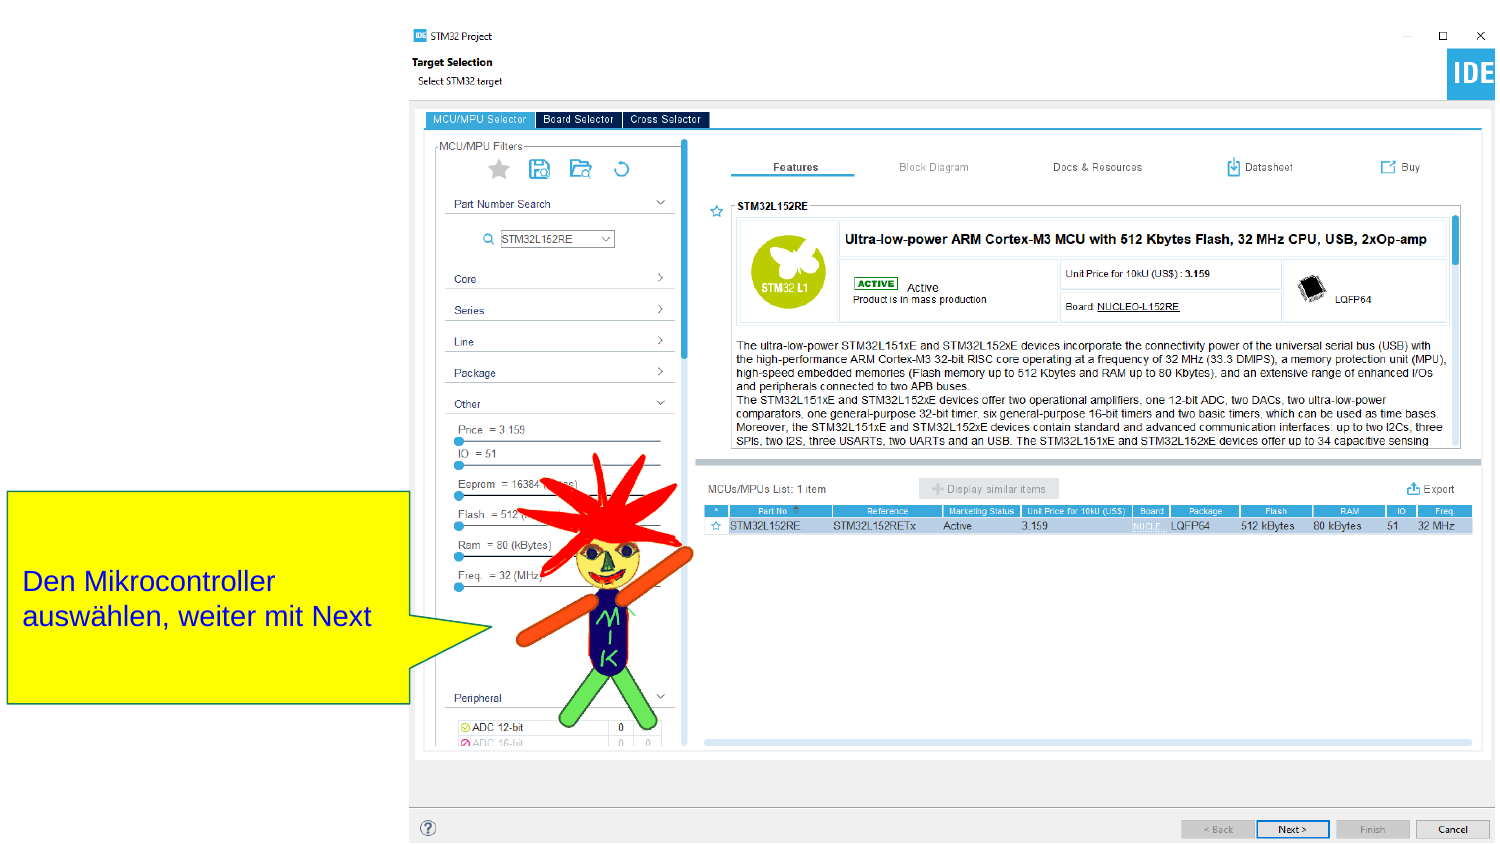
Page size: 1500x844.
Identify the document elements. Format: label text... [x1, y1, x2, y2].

picture [409, 24, 1495, 844]
text_box Den Mikrocontroller auswählen, weiter mit Next [7, 491, 404, 704]
